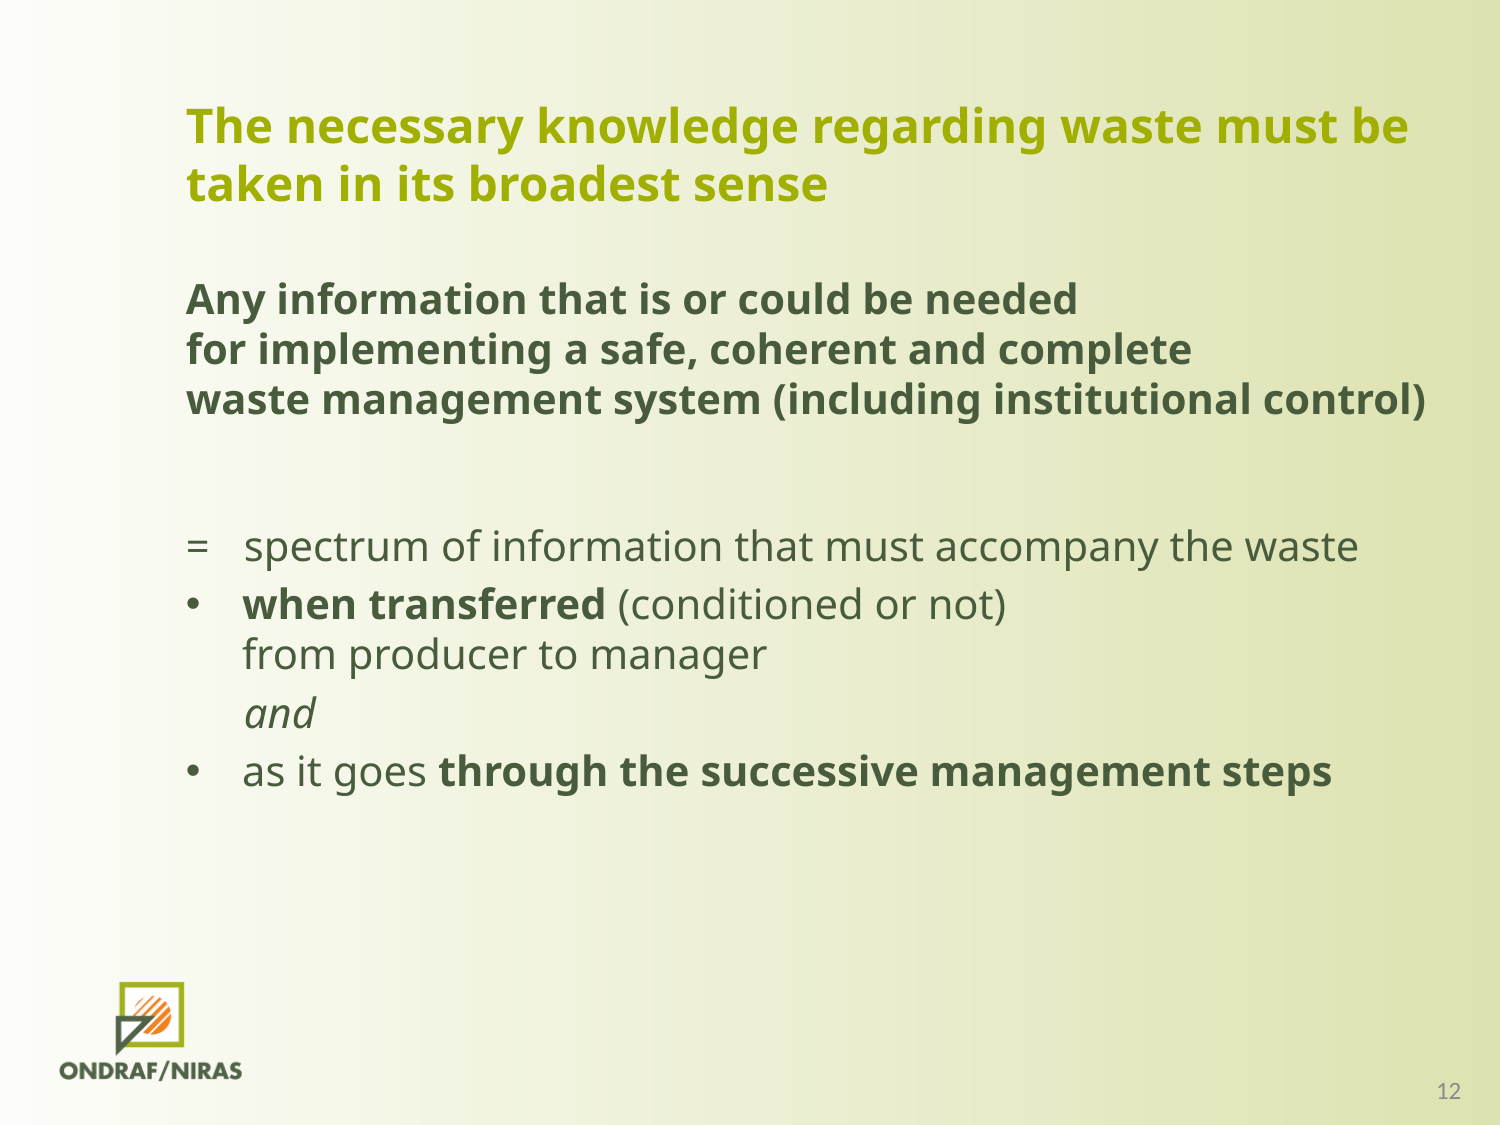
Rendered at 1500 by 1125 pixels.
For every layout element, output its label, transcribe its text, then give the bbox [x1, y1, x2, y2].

list The necessary knowledge regarding waste must be taken in its broadest sense [171, 88, 1500, 265]
list Any information that is or could be needed for implementing a safe, coherent and complete waste management system (including institutional control) = spectrum of information that must accompany the waste when transferred (conditioned or not) from producer to manager and as it goes through the successive management steps [171, 265, 1500, 998]
picture [53, 975, 246, 1085]
